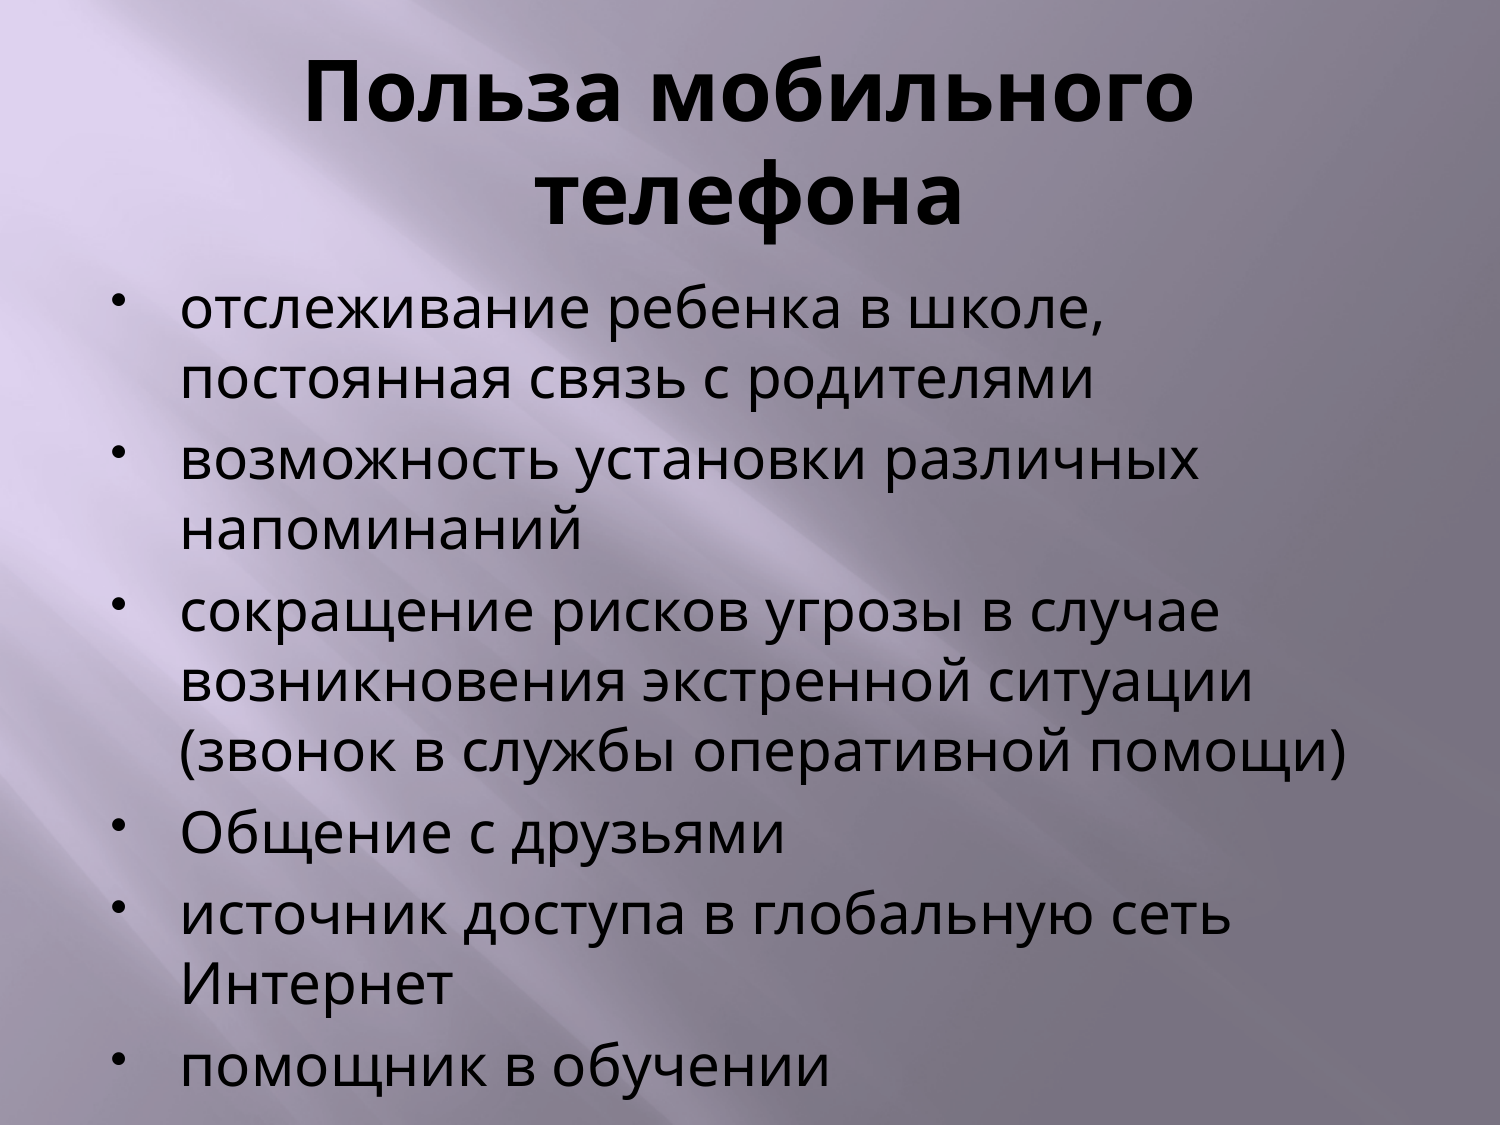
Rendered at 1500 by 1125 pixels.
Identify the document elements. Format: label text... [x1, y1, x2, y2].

list отслеживание ребенка в школе, постоянная связь с родителями возможность установки различных напоминаний сокращение рисков угрозы в случае возникновения экстренной ситуации (звонок в службы оперативной помощи) Общение с друзьями источник доступа в глобальную сеть Интернет помощник в обучении [75, 262, 1425, 1035]
title Польза мобильного телефона [75, 45, 1425, 233]
